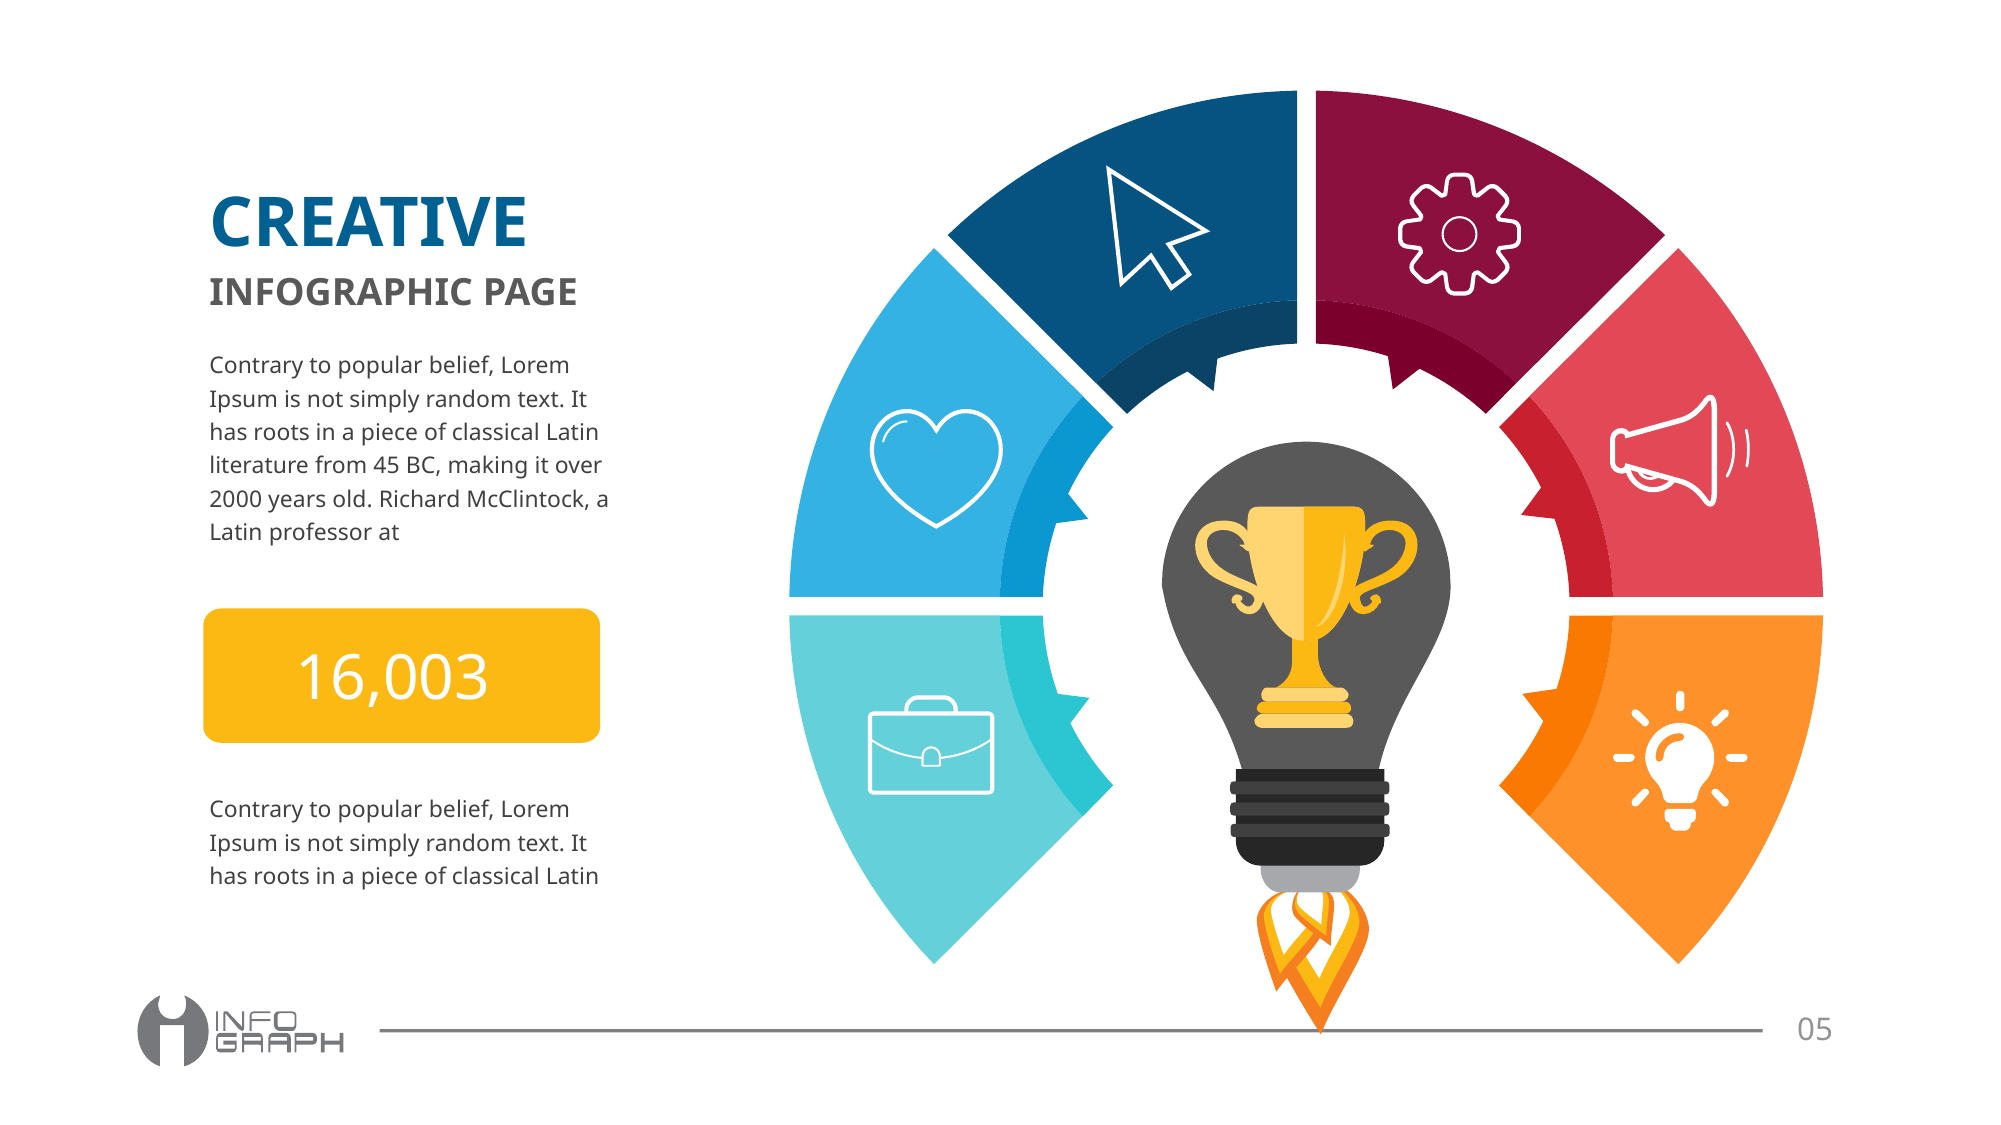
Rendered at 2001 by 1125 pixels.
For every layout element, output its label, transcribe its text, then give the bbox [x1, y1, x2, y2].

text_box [789, 90, 1824, 1035]
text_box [1188, 506, 1425, 728]
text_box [194, 200, 627, 898]
slide_number 05 [1767, 983, 1863, 1079]
